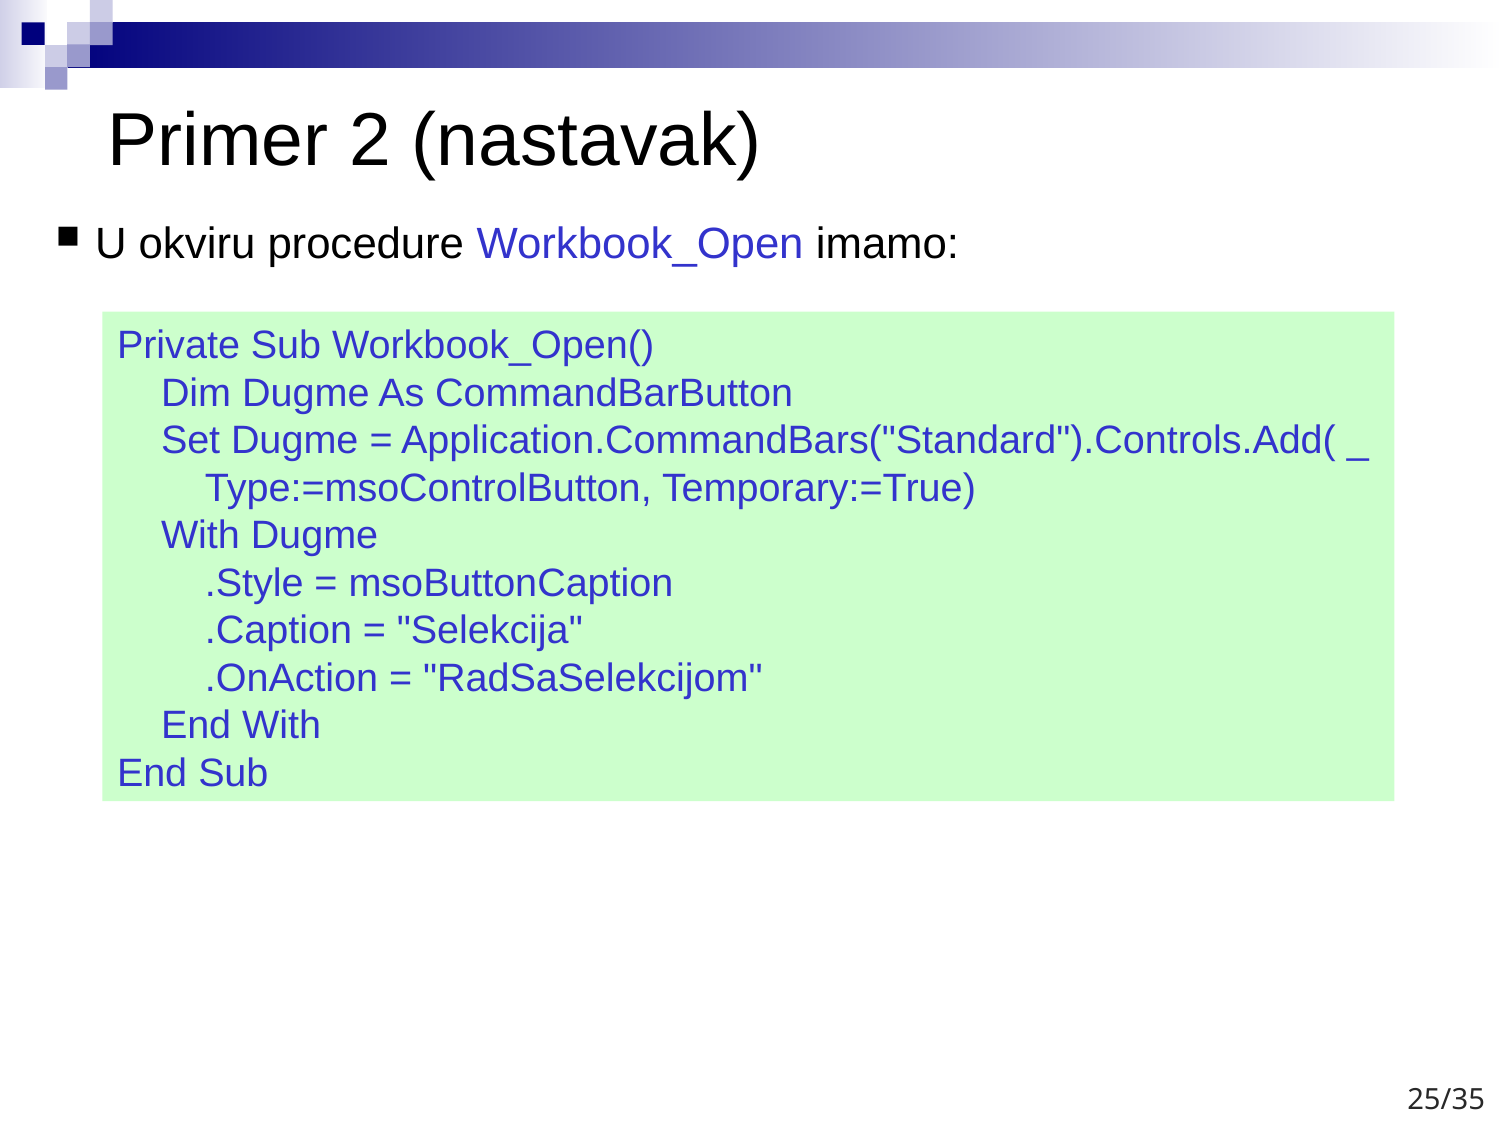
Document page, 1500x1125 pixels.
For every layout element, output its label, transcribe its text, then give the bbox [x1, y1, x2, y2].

title Primer 2 (nastavak) [92, 75, 797, 197]
text_box Private Sub Workbook_Open() Dim Dugme As CommandBarButton Set Dugme = Application.CommandBars("Standard").Controls.Add( _ Type:=msoControlButton, Temporary:=True) With Dugme .Style = msoButtonCaption .Caption = "Selekcija" .OnAction = "RadSaSelekcijom" End With End Sub [102, 311, 1395, 802]
text_box 25/35 [1374, 1072, 1500, 1123]
list U okviru procedure Workbook_Open imamo: [46, 207, 1407, 278]
